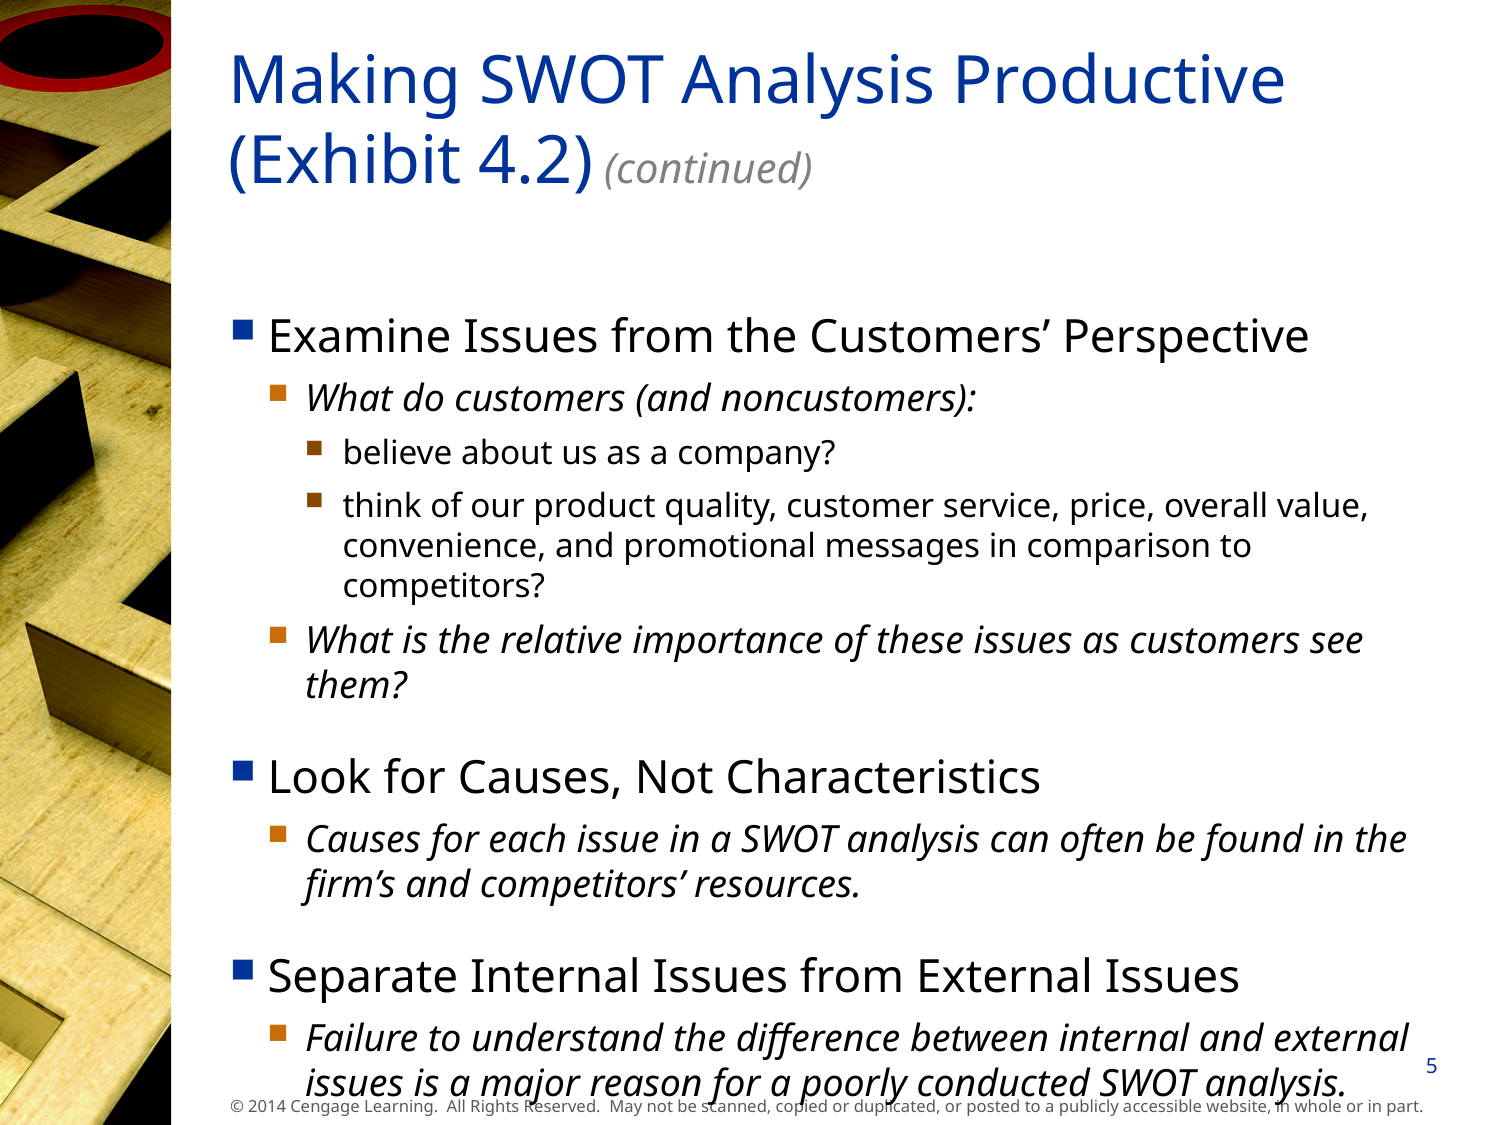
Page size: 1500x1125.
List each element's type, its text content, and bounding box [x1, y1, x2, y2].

slide_number 5 [1386, 1037, 1478, 1097]
picture [0, 0, 172, 1125]
title Making SWOT Analysis Productive (Exhibit 4.2) (continued) [213, 29, 1454, 213]
list Examine Issues from the Customers’ Perspective What do customers (and noncustomers): believe about us as a company? think of our product quality, customer service, price, overall value, convenience, and promotional messages in comparison to competitors? What is the relative importance of these issues as customers see them? Look for Causes, Not Characteristics Causes for each issue in a SWOT analysis can often be found in the firm’s and competitors’ resources. Separate Internal Issues from External Issues Failure to understand the difference between internal and external issues is a major reason for a poorly conducted SWOT analysis. [215, 212, 1478, 1125]
